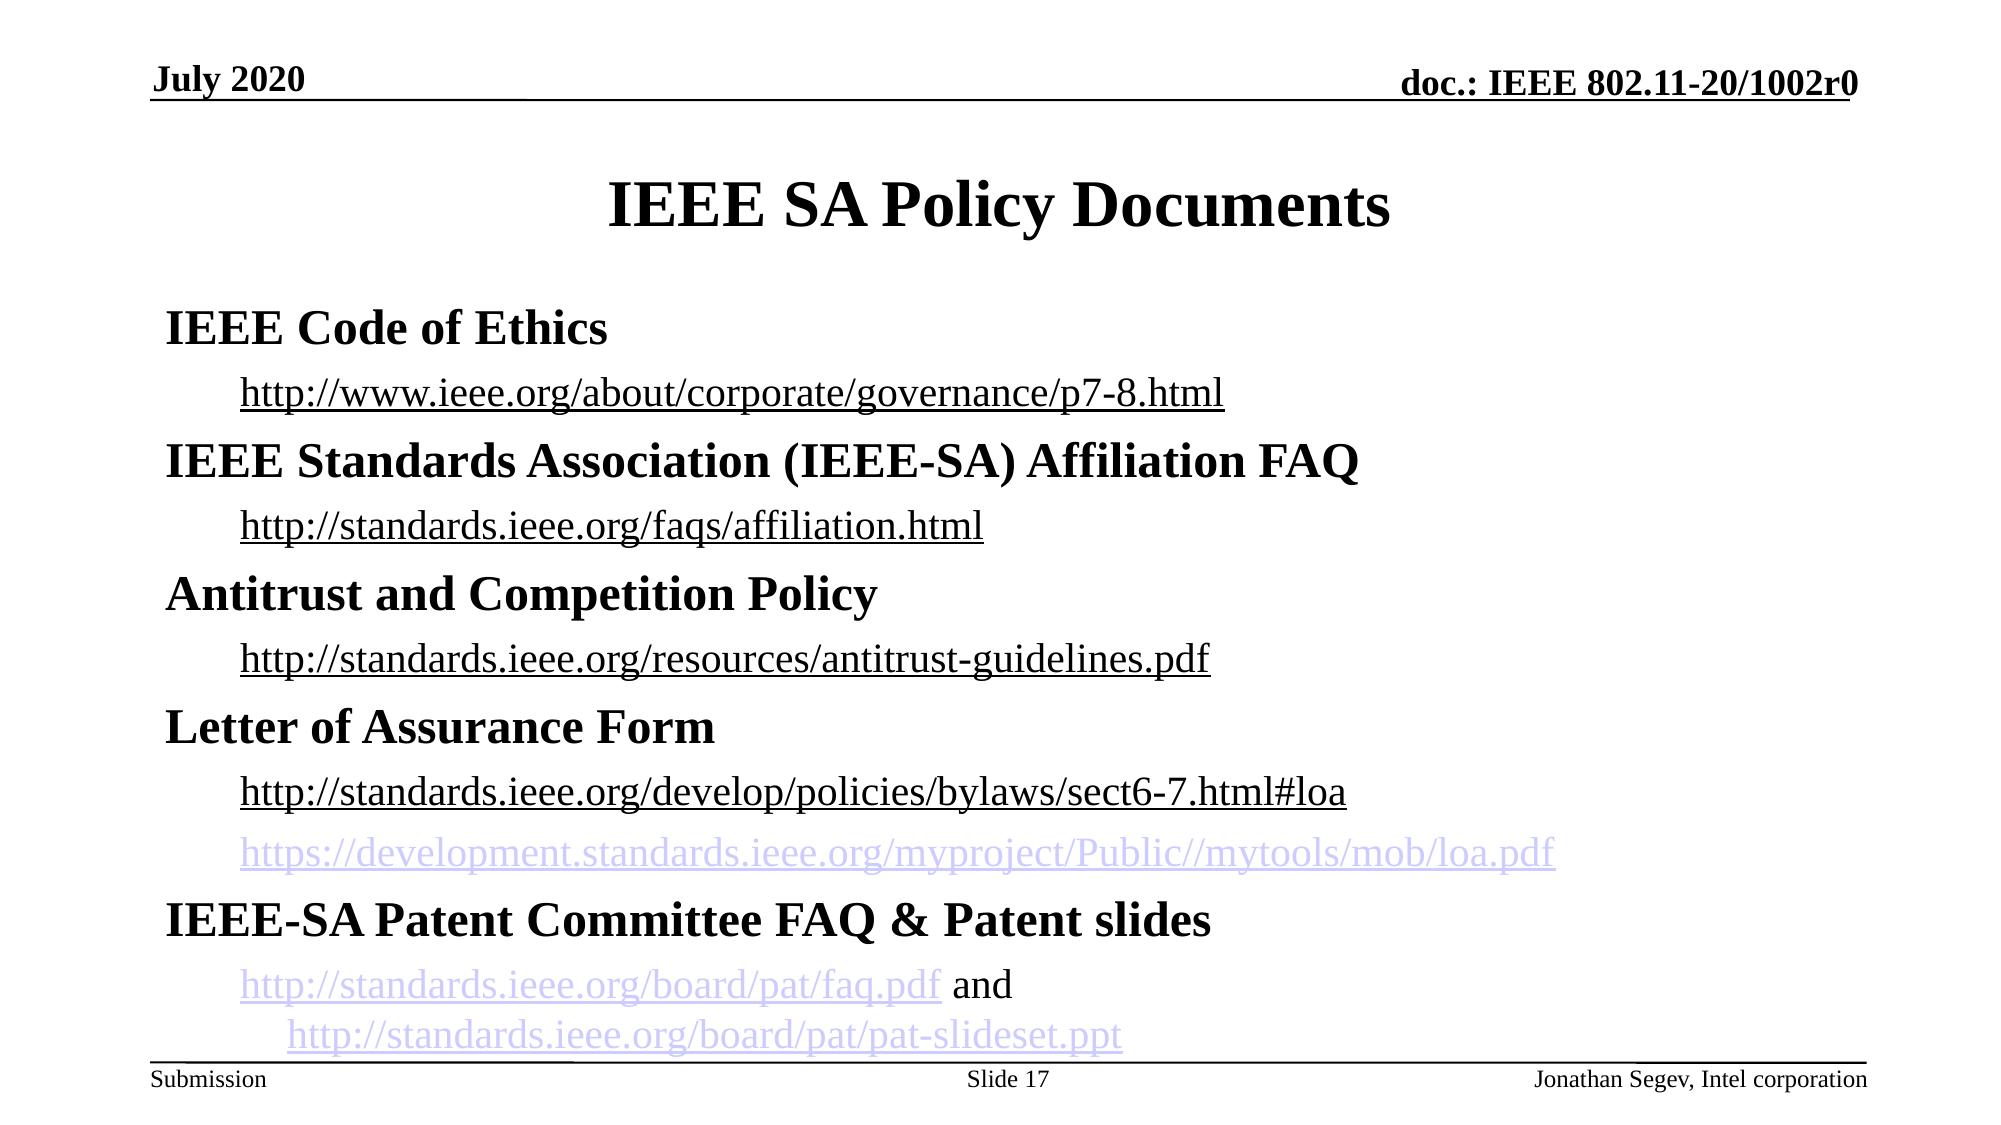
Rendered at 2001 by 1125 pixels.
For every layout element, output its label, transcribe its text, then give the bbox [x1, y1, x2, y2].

title IEEE SA Policy Documents [149, 112, 1850, 286]
slide_number Slide 17 [950, 1061, 1067, 1123]
footer Jonathan Segev, Intel corporation [1171, 1061, 1869, 1093]
list IEEE Code of Ethics http://www.ieee.org/about/corporate/governance/p7-8.html IEEE Standards Association (IEEE-SA) Affiliation FAQ http://standards.ieee.org/faqs/affiliation.html Antitrust and Competition Policy http://standards.ieee.org/resources/antitrust-guidelines.pdf Letter of Assurance Form http://standards.ieee.org/develop/policies/bylaws/sect6-7.html#loa https://development.standards.ieee.org/myproject/Public//mytools/mob/loa.pdf IEEE-SA Patent Committee FAQ & Patent slides http://standards.ieee.org/board/pat/faq.pdf and http://standards.ieee.org/board/pat/pat-slideset.ppt [149, 286, 1850, 1000]
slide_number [152, 54, 563, 100]
